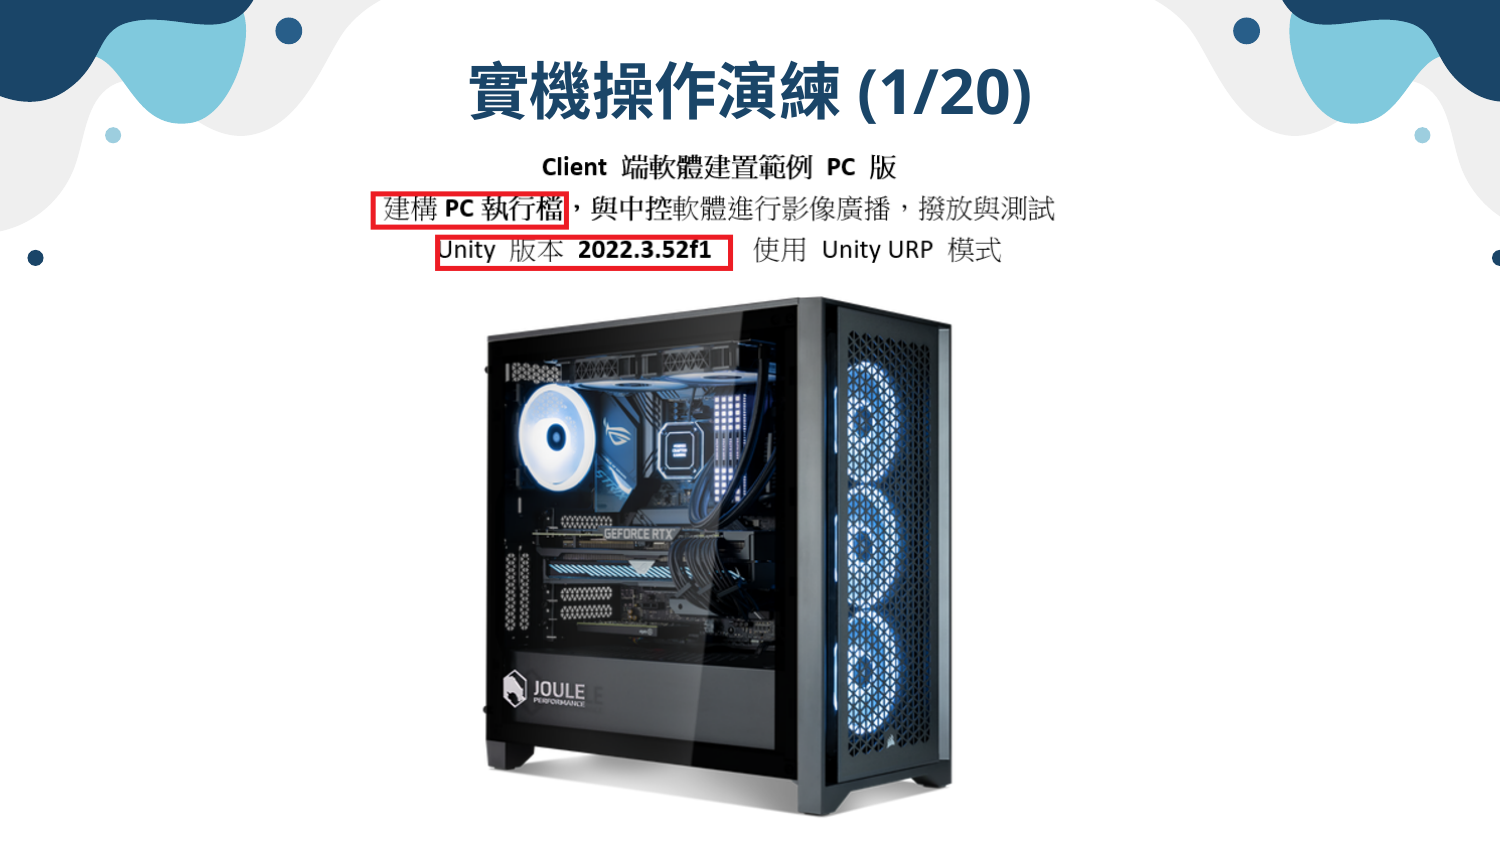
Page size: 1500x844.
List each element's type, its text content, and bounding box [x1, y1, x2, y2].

title 實機操作演練(1/20) [88, 36, 1412, 131]
picture [272, 140, 1179, 832]
